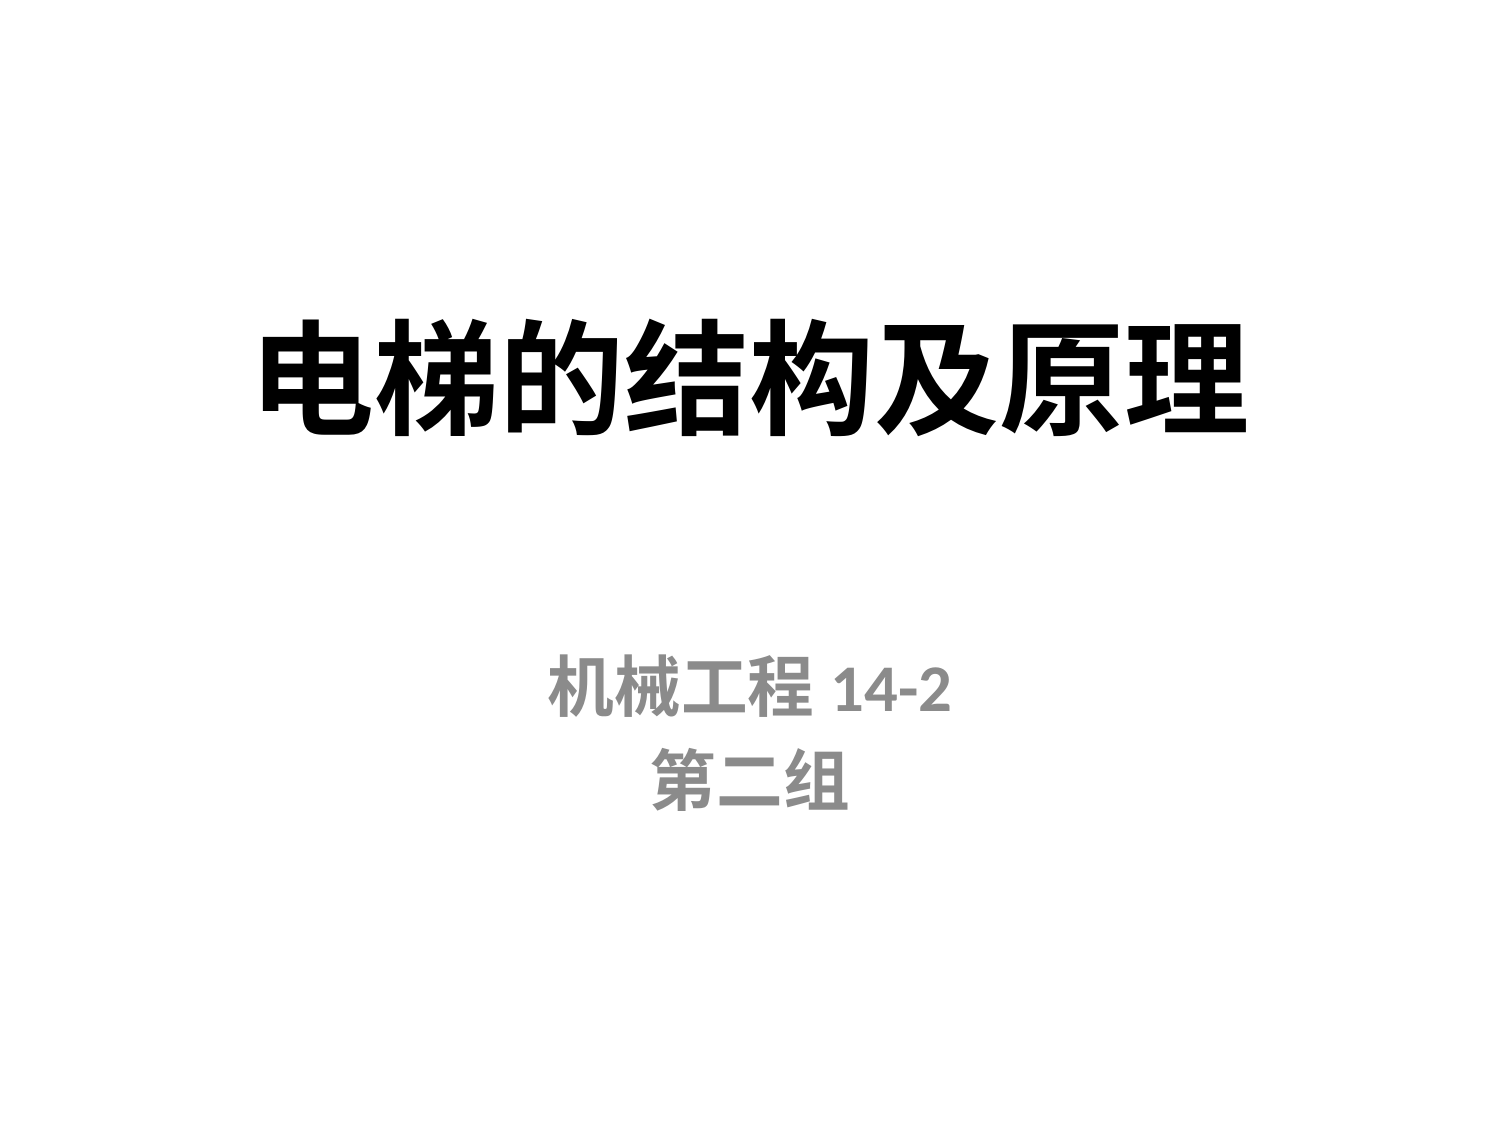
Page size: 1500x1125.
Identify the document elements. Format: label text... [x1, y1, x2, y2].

title 电梯的结构及原理 [112, 255, 1388, 497]
subtitle 机械工程14-2 第二组 [225, 637, 1275, 925]
